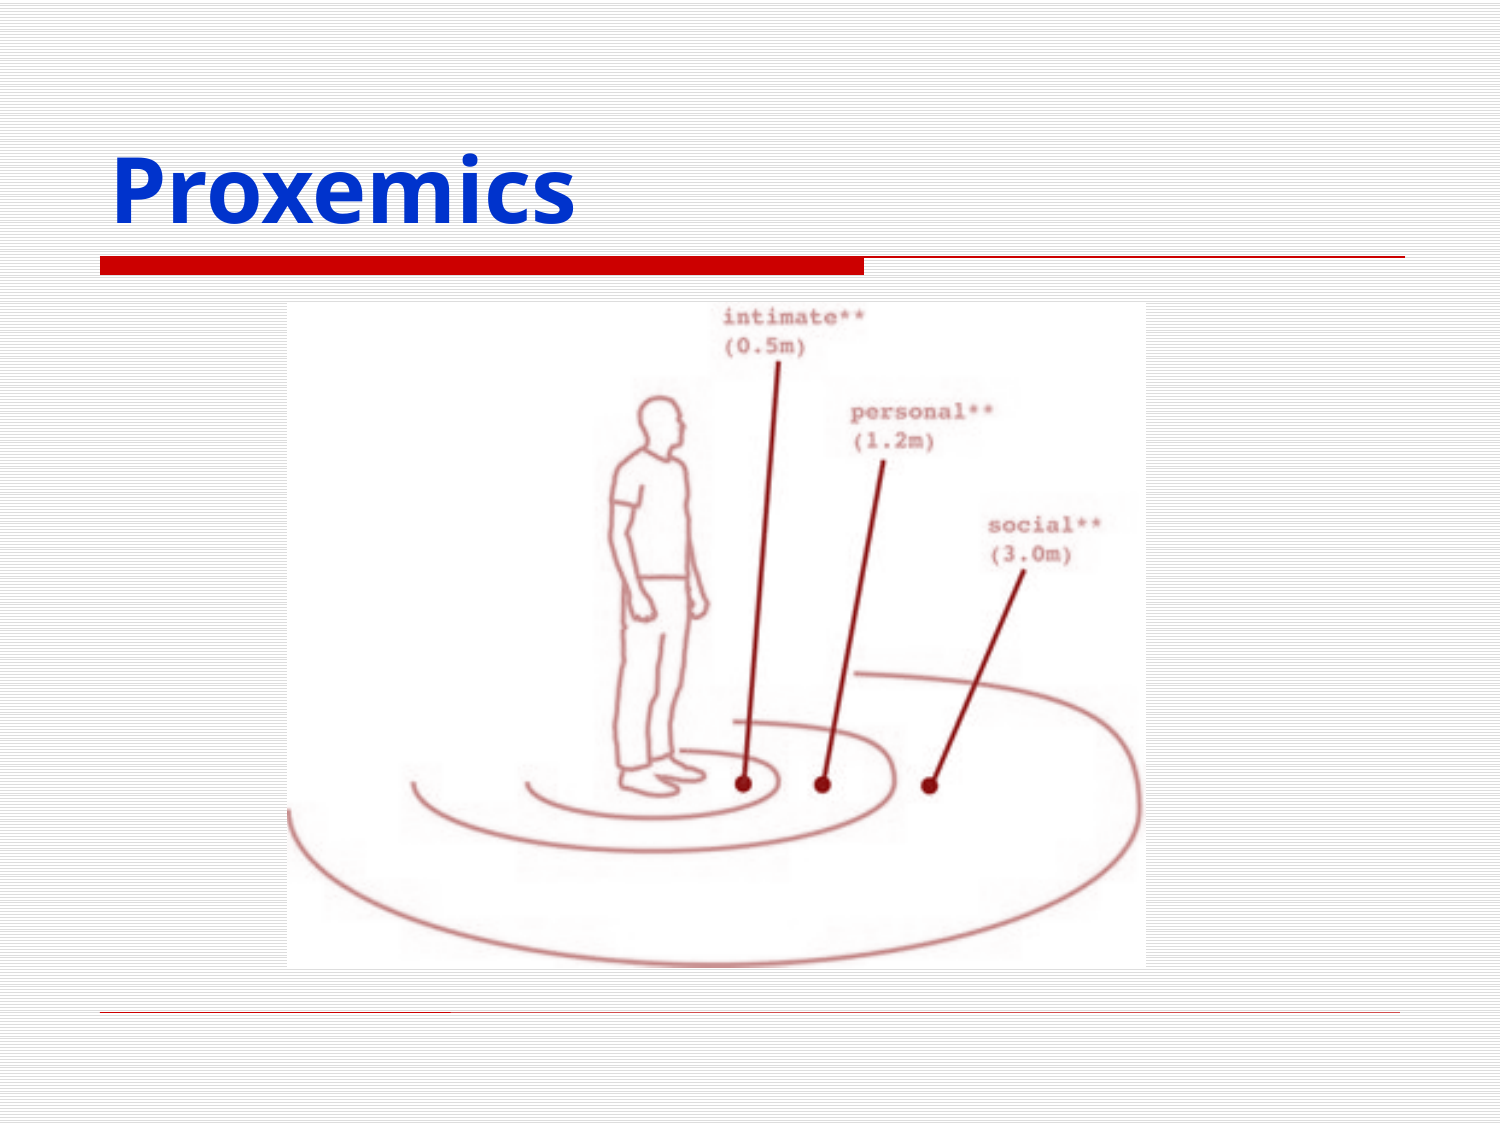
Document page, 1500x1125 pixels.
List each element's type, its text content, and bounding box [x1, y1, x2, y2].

picture [287, 302, 1146, 968]
title Proxemics [93, 49, 1407, 250]
